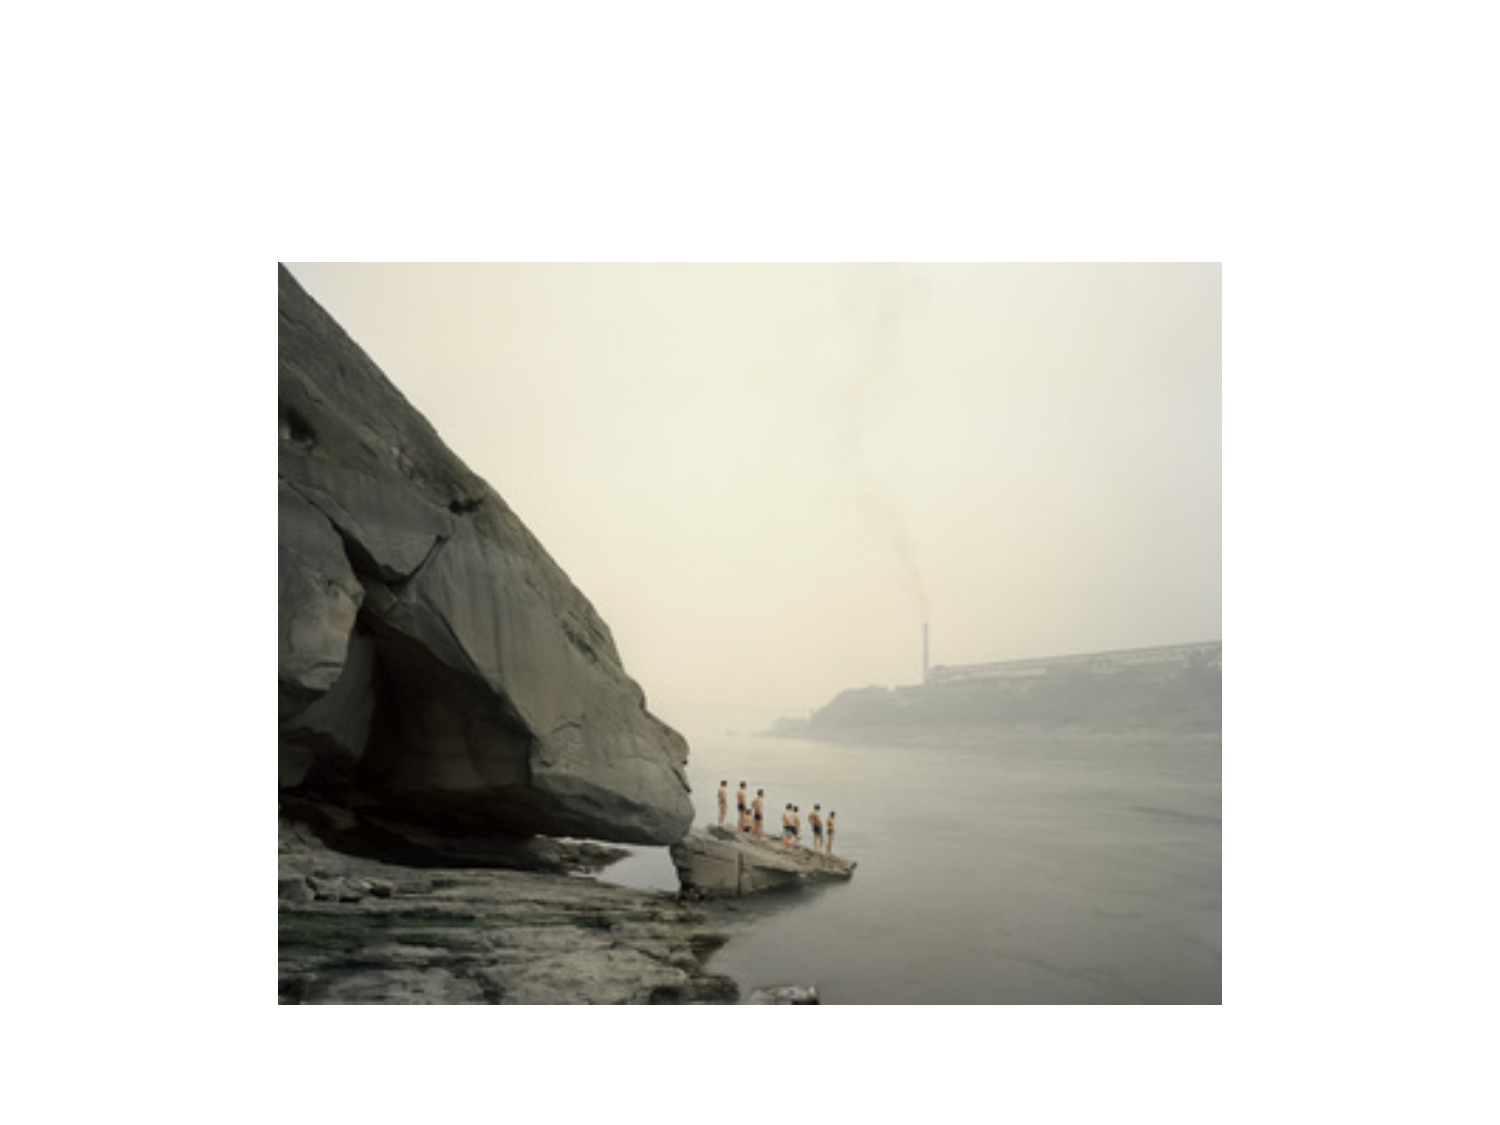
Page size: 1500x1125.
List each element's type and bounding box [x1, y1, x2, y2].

list [74, 262, 1426, 1006]
